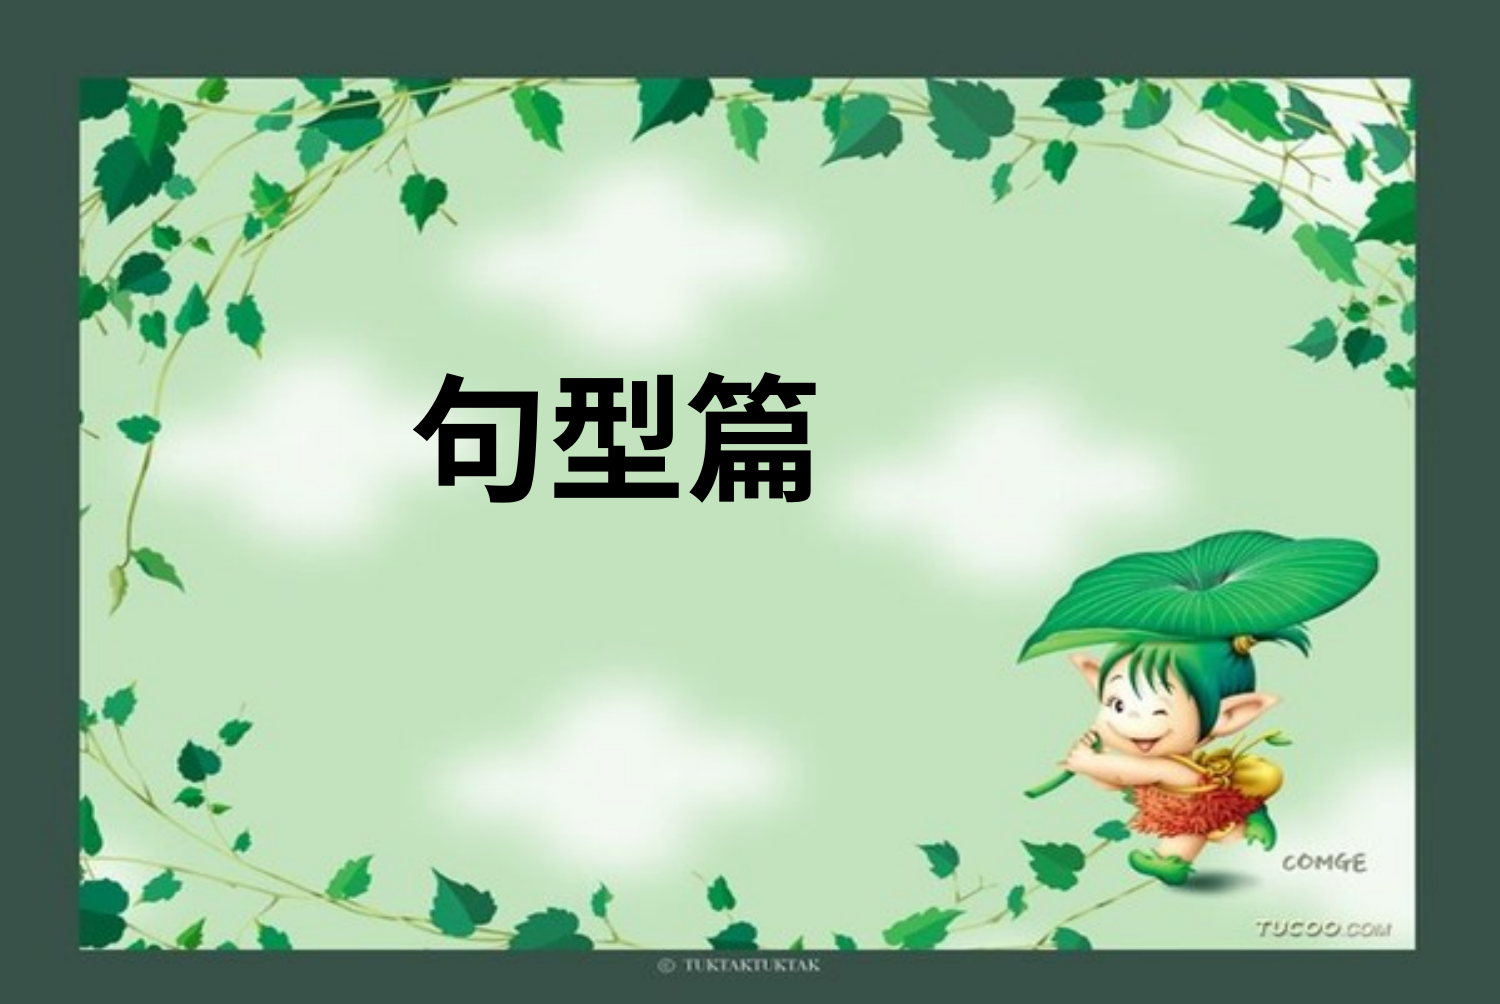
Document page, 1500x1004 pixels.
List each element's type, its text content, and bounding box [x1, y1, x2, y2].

picture [0, 0, 1500, 1004]
list 句型篇 [395, 364, 857, 542]
